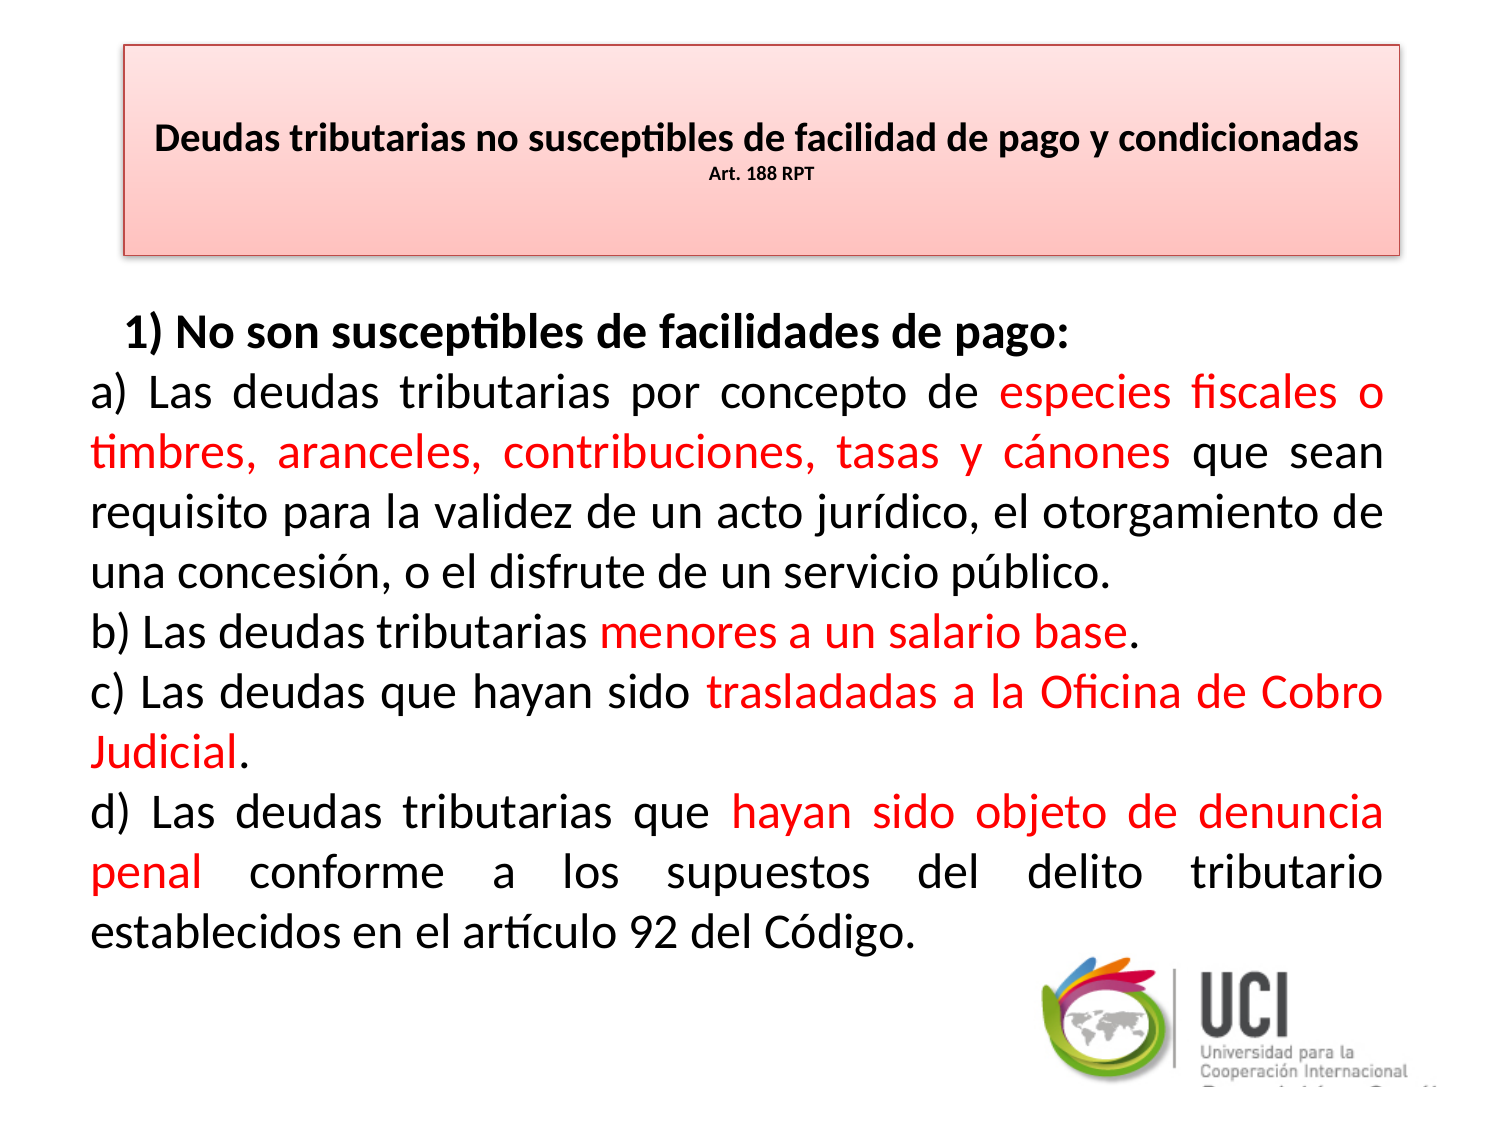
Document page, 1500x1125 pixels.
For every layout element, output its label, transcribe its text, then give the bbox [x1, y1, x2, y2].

text_box 1) No son susceptibles de facilidades de pago: a) Las deudas tributarias por concepto de especies fiscales o timbres, aranceles, contribuciones, tasas y cánones que sean requisito para la validez de un acto jurídico, el otorgamiento de una concesión, o el disfrute de un servicio público. b) Las deudas tributarias menores a un salario base. c) Las deudas que hayan sido trasladadas a la Oficina de Cobro Judicial. d) Las deudas tributarias que hayan sido objeto de denuncia penal conforme a los supuestos del delito tributario establecidos en el artículo 92 del Código. [75, 290, 1400, 1005]
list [1186, 952, 1469, 1087]
title Deudas tributarias no susceptibles de facilidad de pago y condicionadas Art. 188 RPT [123, 44, 1400, 256]
picture [1033, 951, 1182, 1086]
